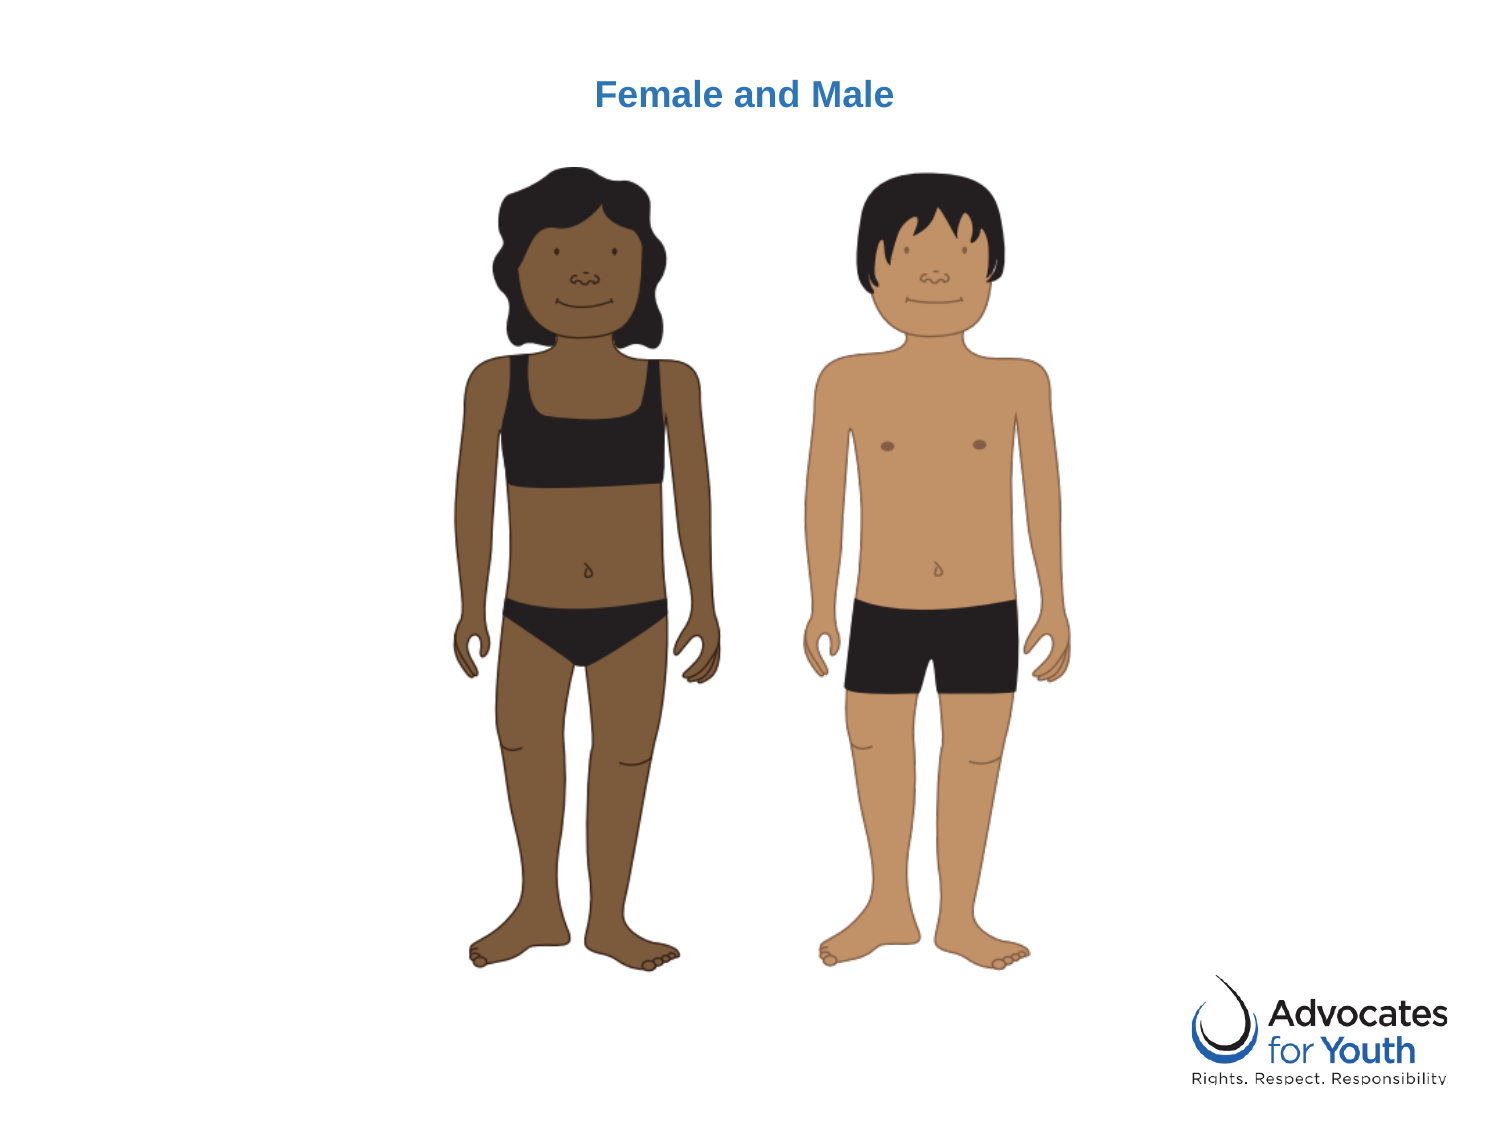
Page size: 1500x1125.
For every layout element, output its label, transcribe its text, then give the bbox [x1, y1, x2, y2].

picture [1191, 974, 1448, 1085]
picture [449, 167, 1075, 1050]
text_box Female and Male [187, 62, 1313, 123]
